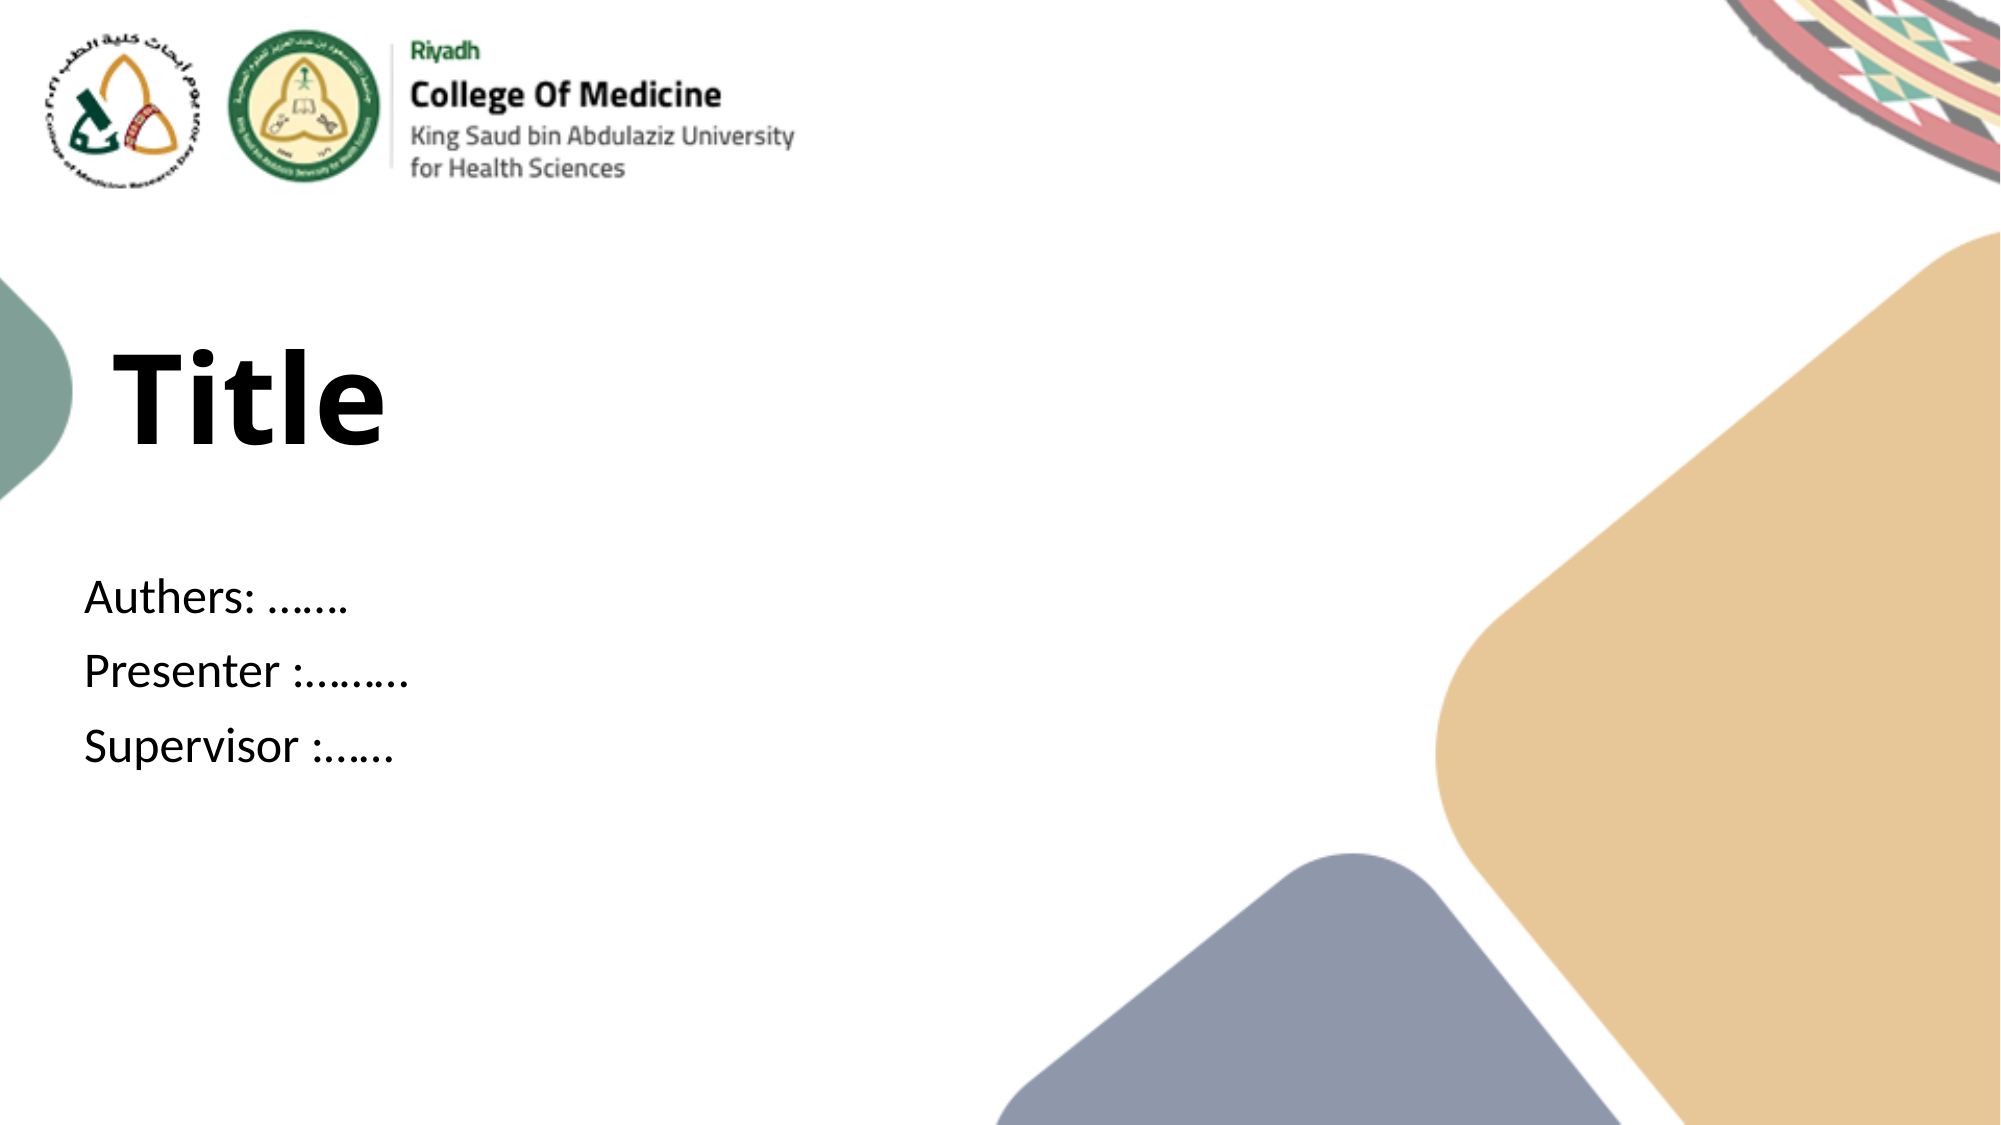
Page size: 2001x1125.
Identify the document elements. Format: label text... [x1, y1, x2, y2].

picture [0, 0, 2001, 1125]
title Title [96, 87, 1134, 480]
subtitle Authers: ……. Presenter :……… Supervisor :…… [69, 562, 1275, 835]
